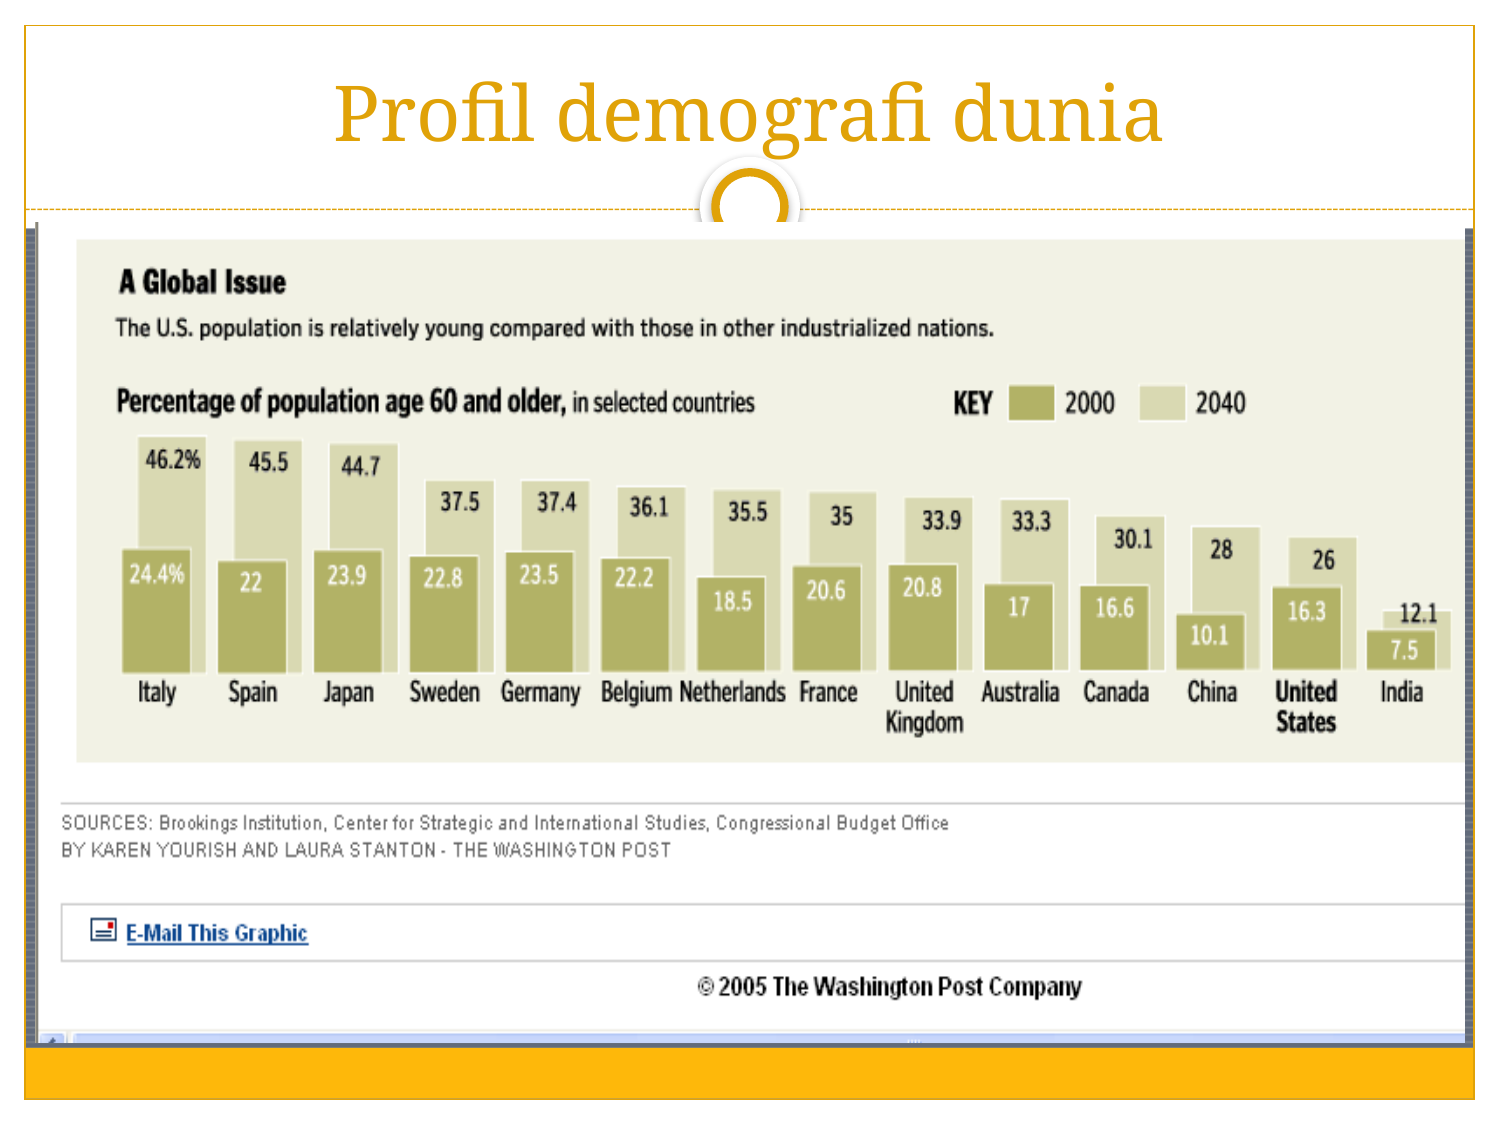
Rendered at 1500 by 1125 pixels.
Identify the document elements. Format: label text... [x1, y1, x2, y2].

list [34, 222, 1466, 1044]
title Profil demografi dunia [75, 45, 1425, 164]
